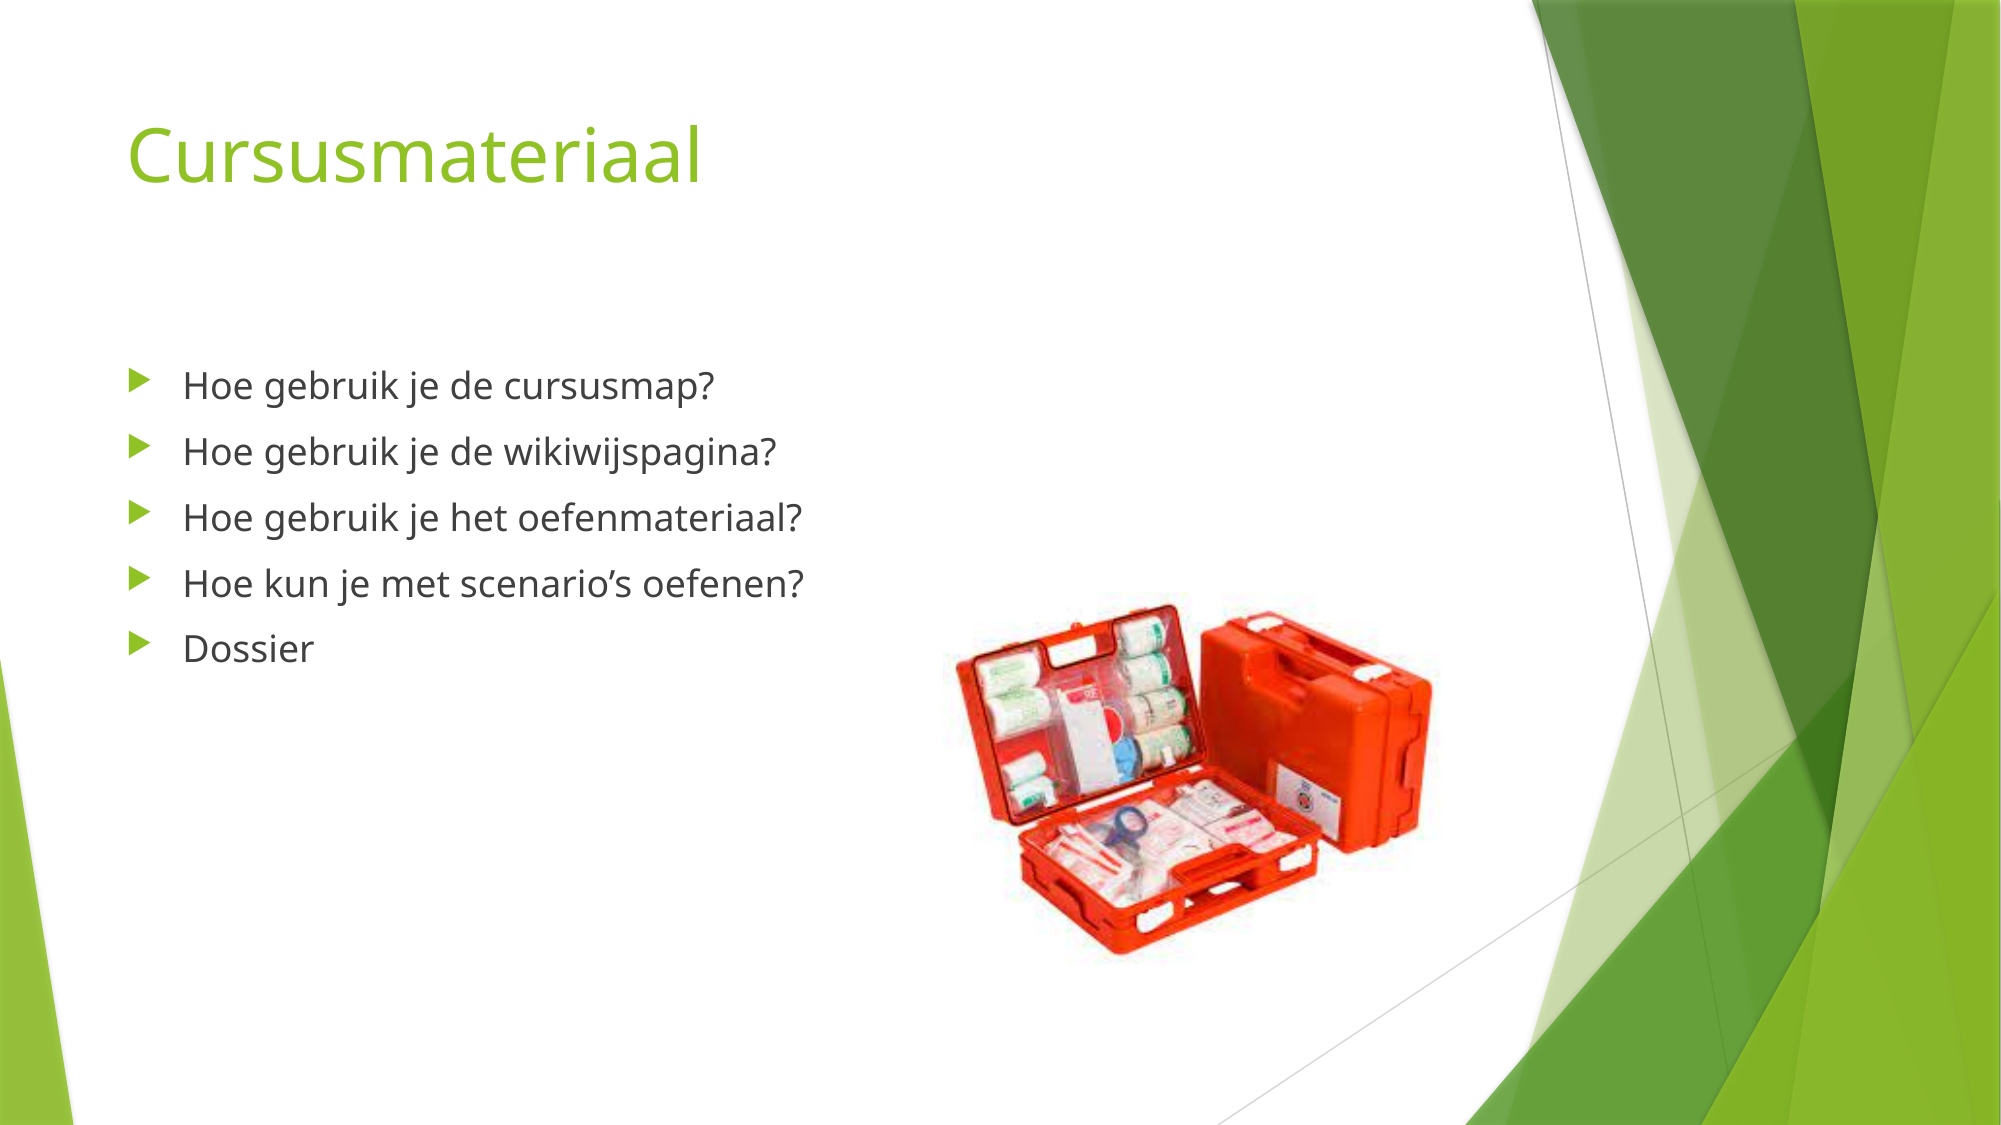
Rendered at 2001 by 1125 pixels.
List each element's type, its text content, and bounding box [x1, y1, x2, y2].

picture [943, 591, 1446, 969]
list Hoe gebruik je de cursusmap? Hoe gebruik je de wikiwijspagina? Hoe gebruik je het oefenmateriaal? Hoe kun je met scenario’s oefenen? Dossier [111, 354, 1522, 992]
title Cursusmateriaal [111, 99, 1522, 317]
